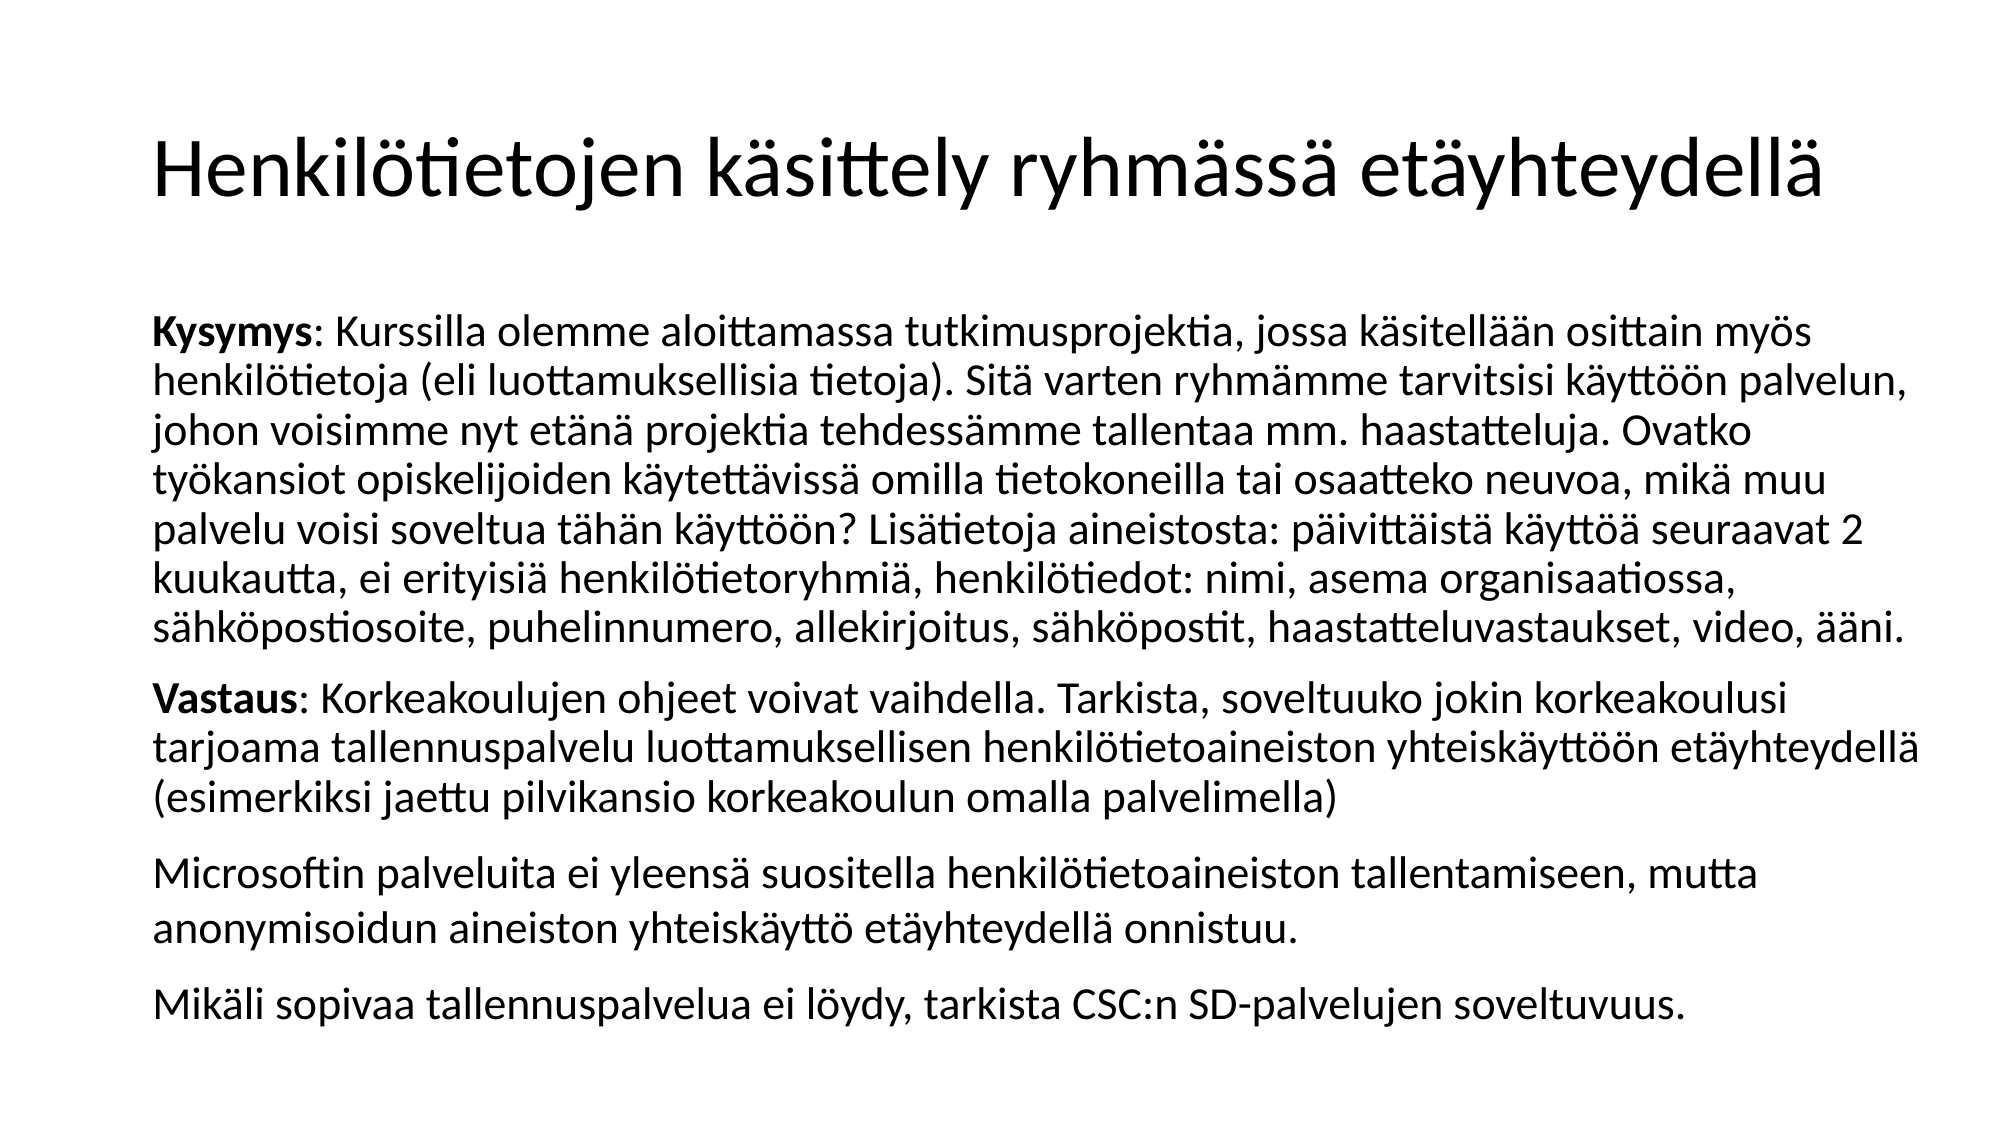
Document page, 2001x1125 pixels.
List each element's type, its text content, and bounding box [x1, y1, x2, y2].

list Kysymys: Kurssilla olemme aloittamassa tutkimusprojektia, jossa käsitellään osittain myös henkilötietoja (eli luottamuksellisia tietoja). Sitä varten ryhmämme tarvitsisi käyttöön palvelun, johon voisimme nyt etänä projektia tehdessämme tallentaa mm. haastatteluja. Ovatko työkansiot opiskelijoiden käytettävissä omilla tietokoneilla tai osaatteko neuvoa, mikä muu palvelu voisi soveltua tähän käyttöön? Lisätietoja aineistosta: päivittäistä käyttöä seuraavat 2 kuukautta, ei erityisiä henkilötietoryhmiä, henkilötiedot: nimi, asema organisaatiossa, sähköpostiosoite, puhelinnumero, allekirjoitus, sähköpostit, haastatteluvastaukset, video, ääni. Vastaus: Korkeakoulujen ohjeet voivat vaihdella. Tarkista, soveltuuko jokin korkeakoulusi tarjoama tallennuspalvelu luottamuksellisen henkilötietoaineiston yhteiskäyttöön etäyhteydellä (esimerkiksi jaettu pilvikansio korkeakoulun omalla palvelimella) Microsoftin palveluita ei yleensä suositella henkilötietoaineiston tallentamiseen, mutta anonymisoidun aineiston yhteiskäyttö etäyhteydellä onnistuu. Mikäli sopivaa tallennuspalvelua ei löydy, tarkista CSC:n SD-palvelujen soveltuvuus. [137, 299, 1963, 1125]
title Henkilötietojen käsittely ryhmässä etäyhteydellä [137, 59, 1863, 278]
